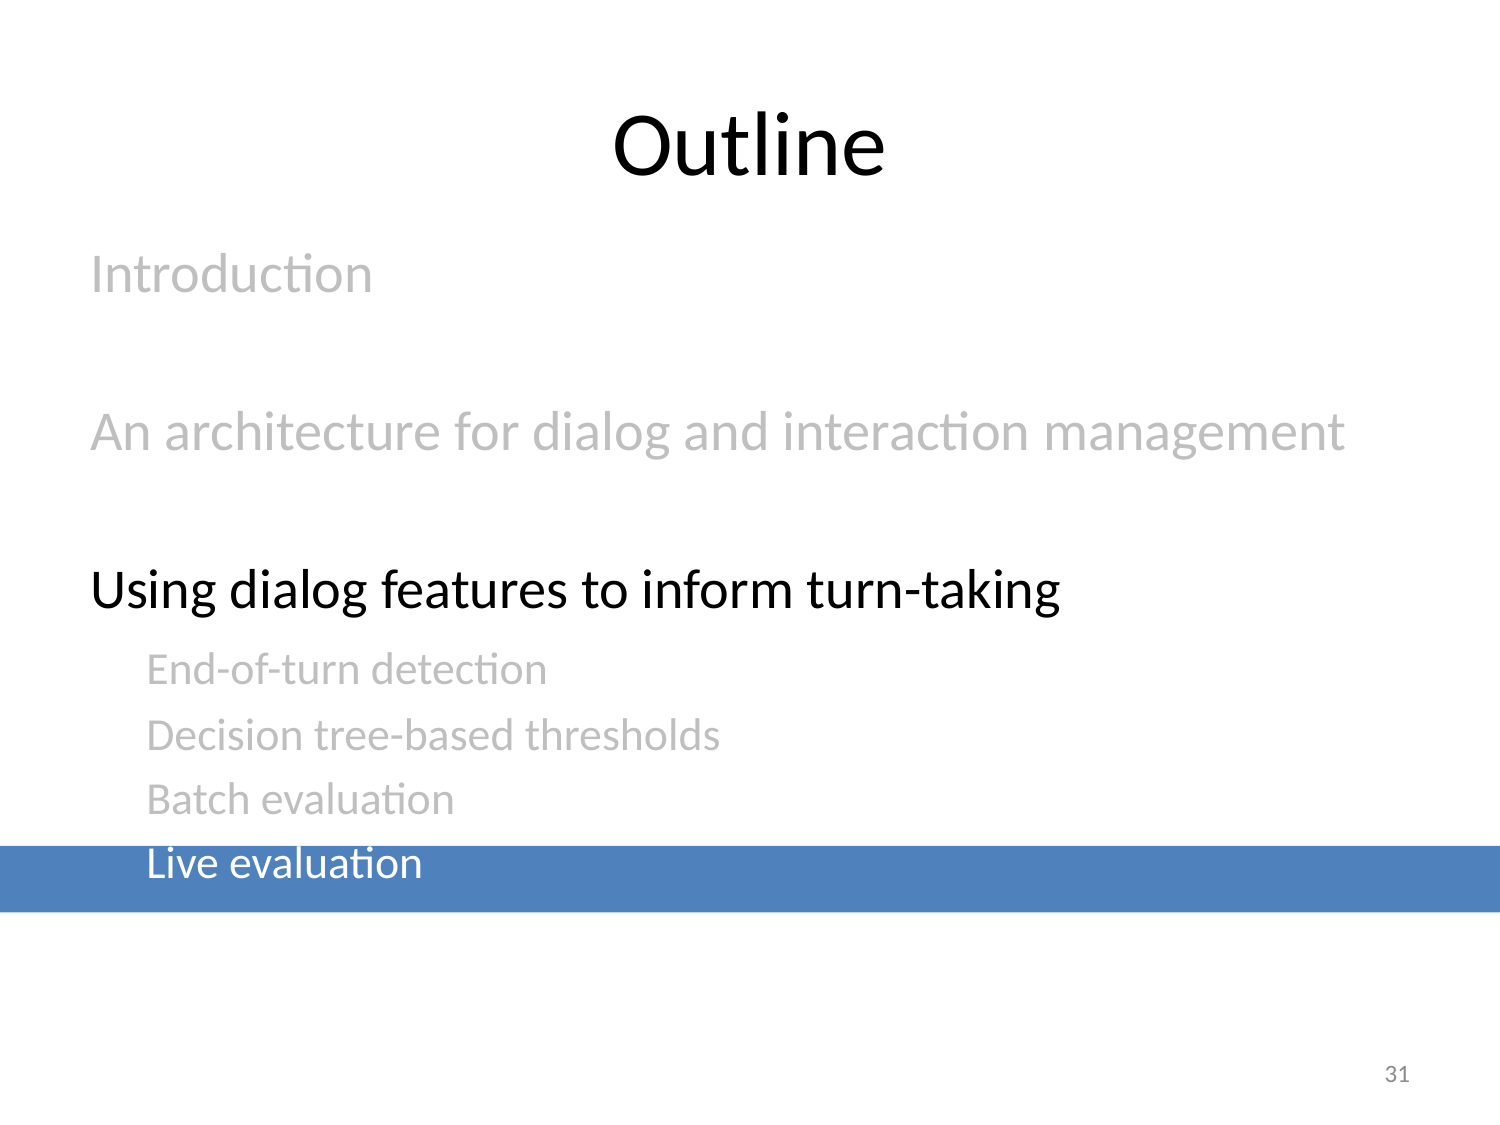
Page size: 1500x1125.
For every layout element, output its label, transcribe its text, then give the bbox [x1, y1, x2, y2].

text_box [1425, 844, 1500, 915]
text_box [0, 844, 75, 915]
slide_number 31 [1074, 1042, 1425, 1103]
list Introduction An architecture for dialog and interaction management Using dialog features to inform turn-taking End-of-turn detection Decision tree-based thresholds Batch evaluation Live evaluation [75, 229, 1425, 1005]
title Outline [75, 45, 1425, 229]
